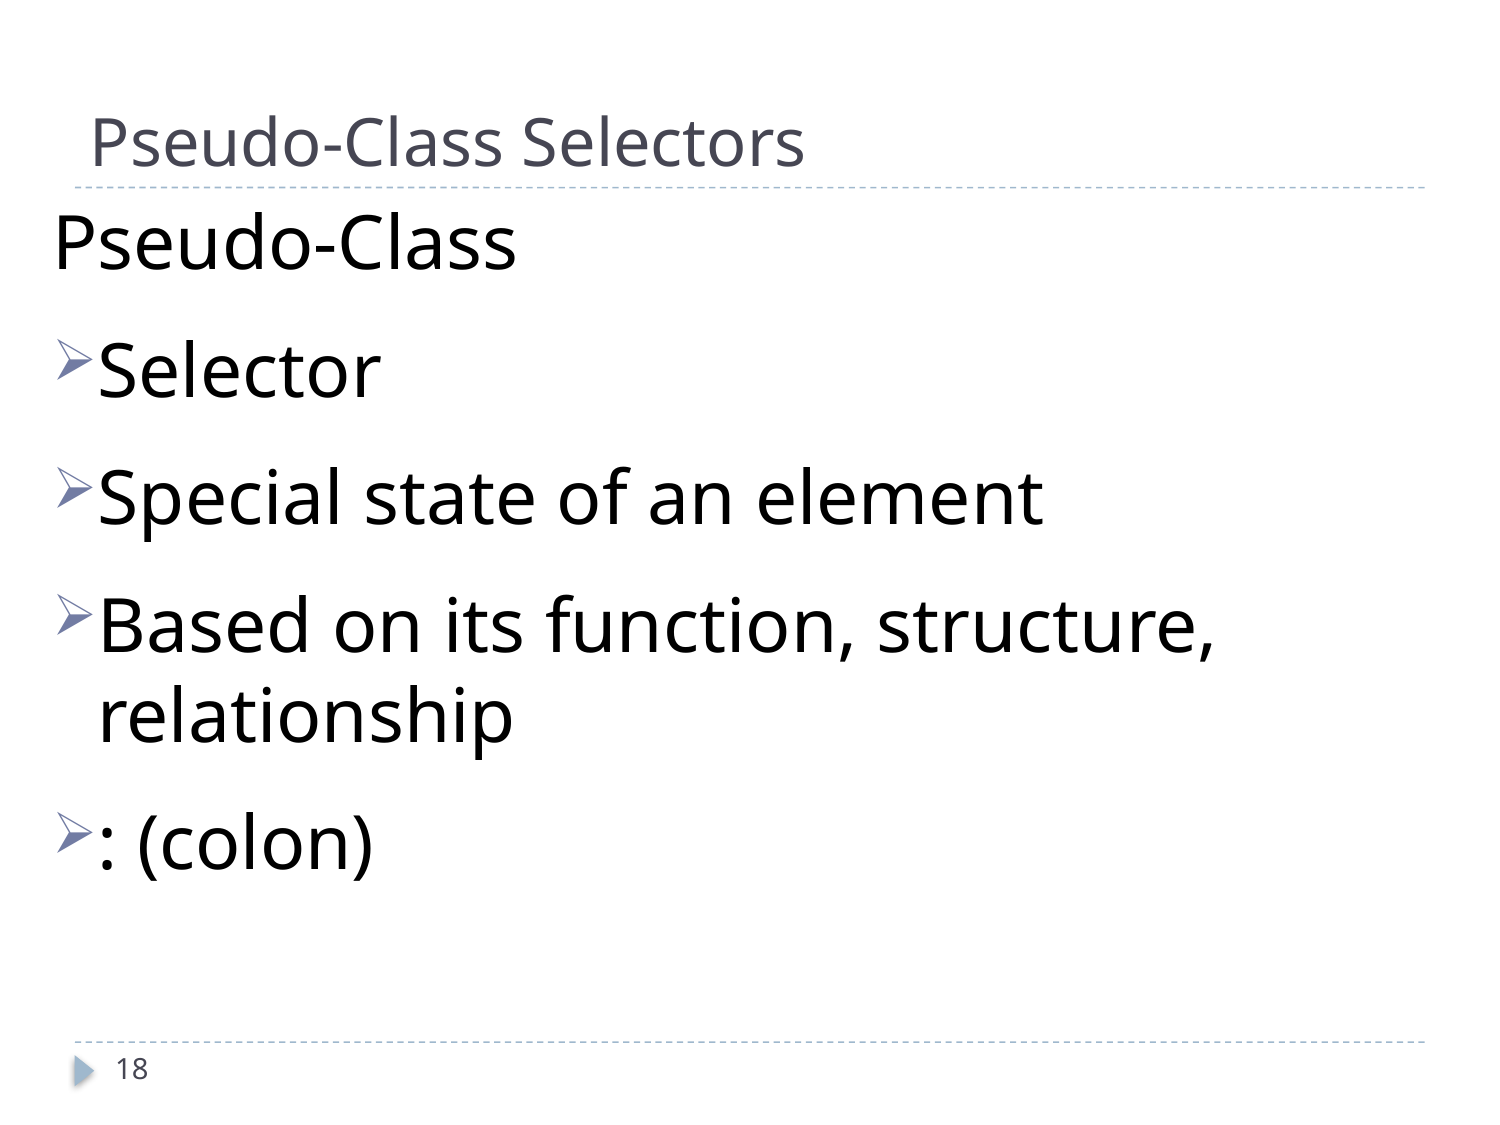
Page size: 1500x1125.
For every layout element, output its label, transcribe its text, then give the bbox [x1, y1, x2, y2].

list Pseudo-Class Selector Special state of an element Based on its function, structure, relationship : (colon) [37, 187, 1500, 1050]
slide_number 18 [100, 1050, 426, 1103]
title Pseudo-Class Selectors [75, 24, 1425, 187]
